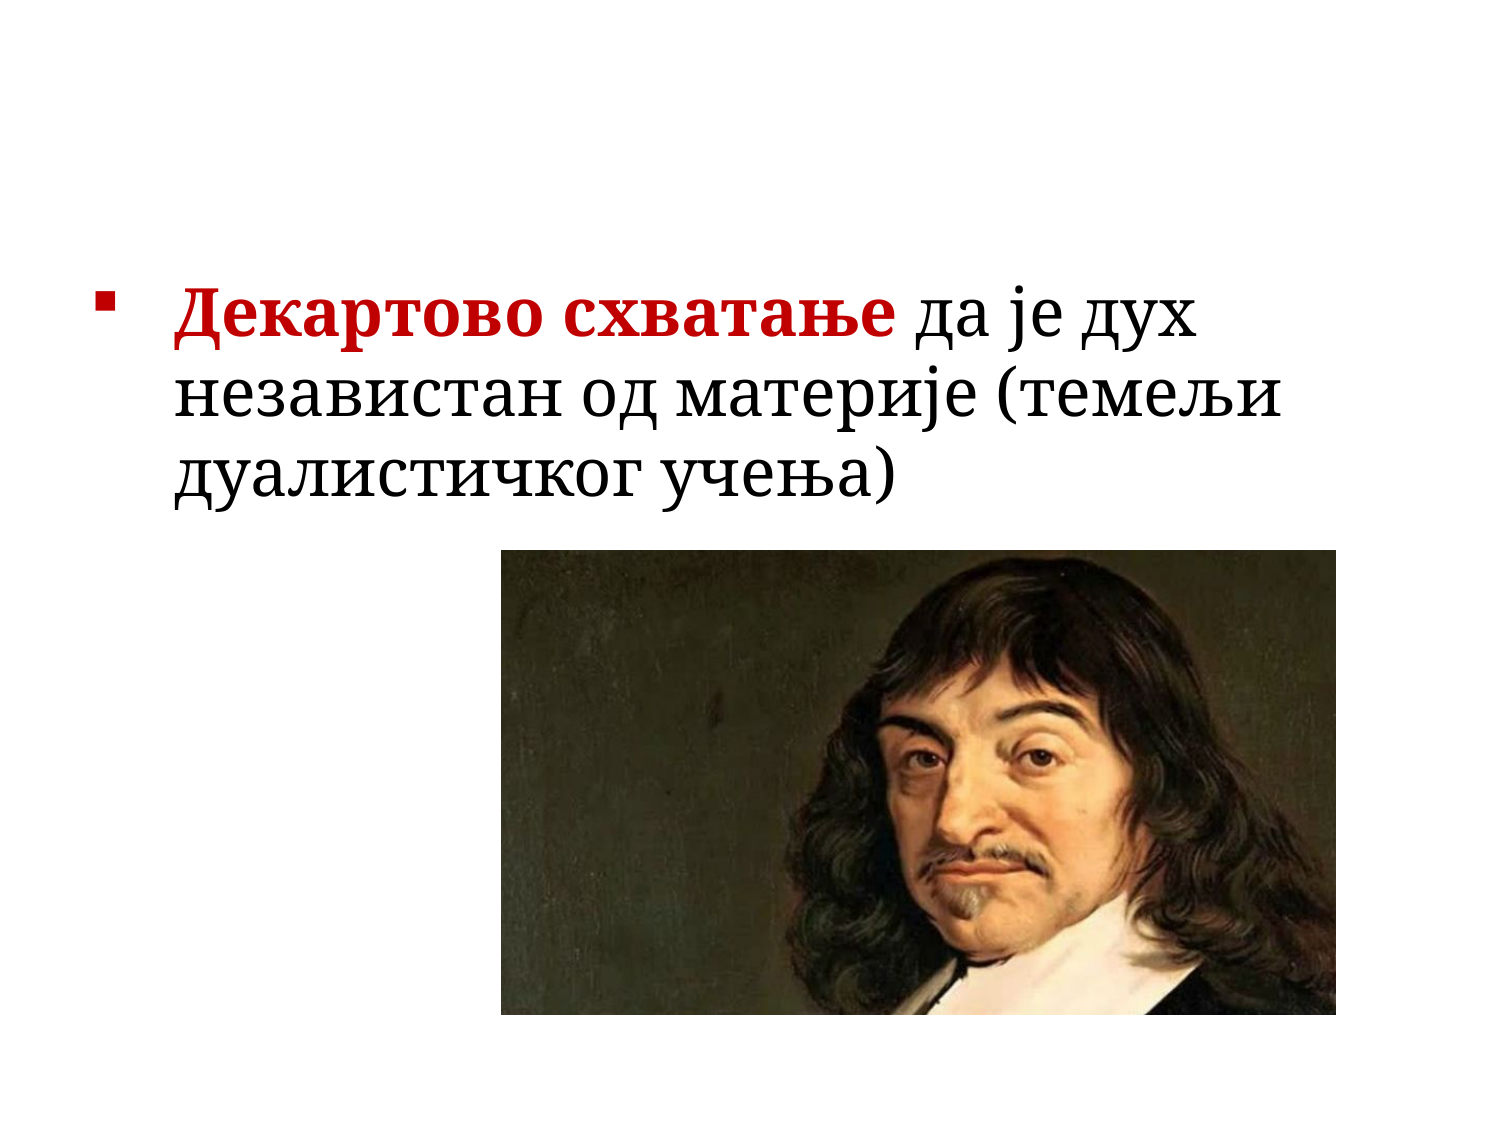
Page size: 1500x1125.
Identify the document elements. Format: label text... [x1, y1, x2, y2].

picture [501, 550, 1336, 1015]
list Декартово схватање да је дух независтан од материје (темељи дуалистичког учења) [74, 262, 1426, 1006]
